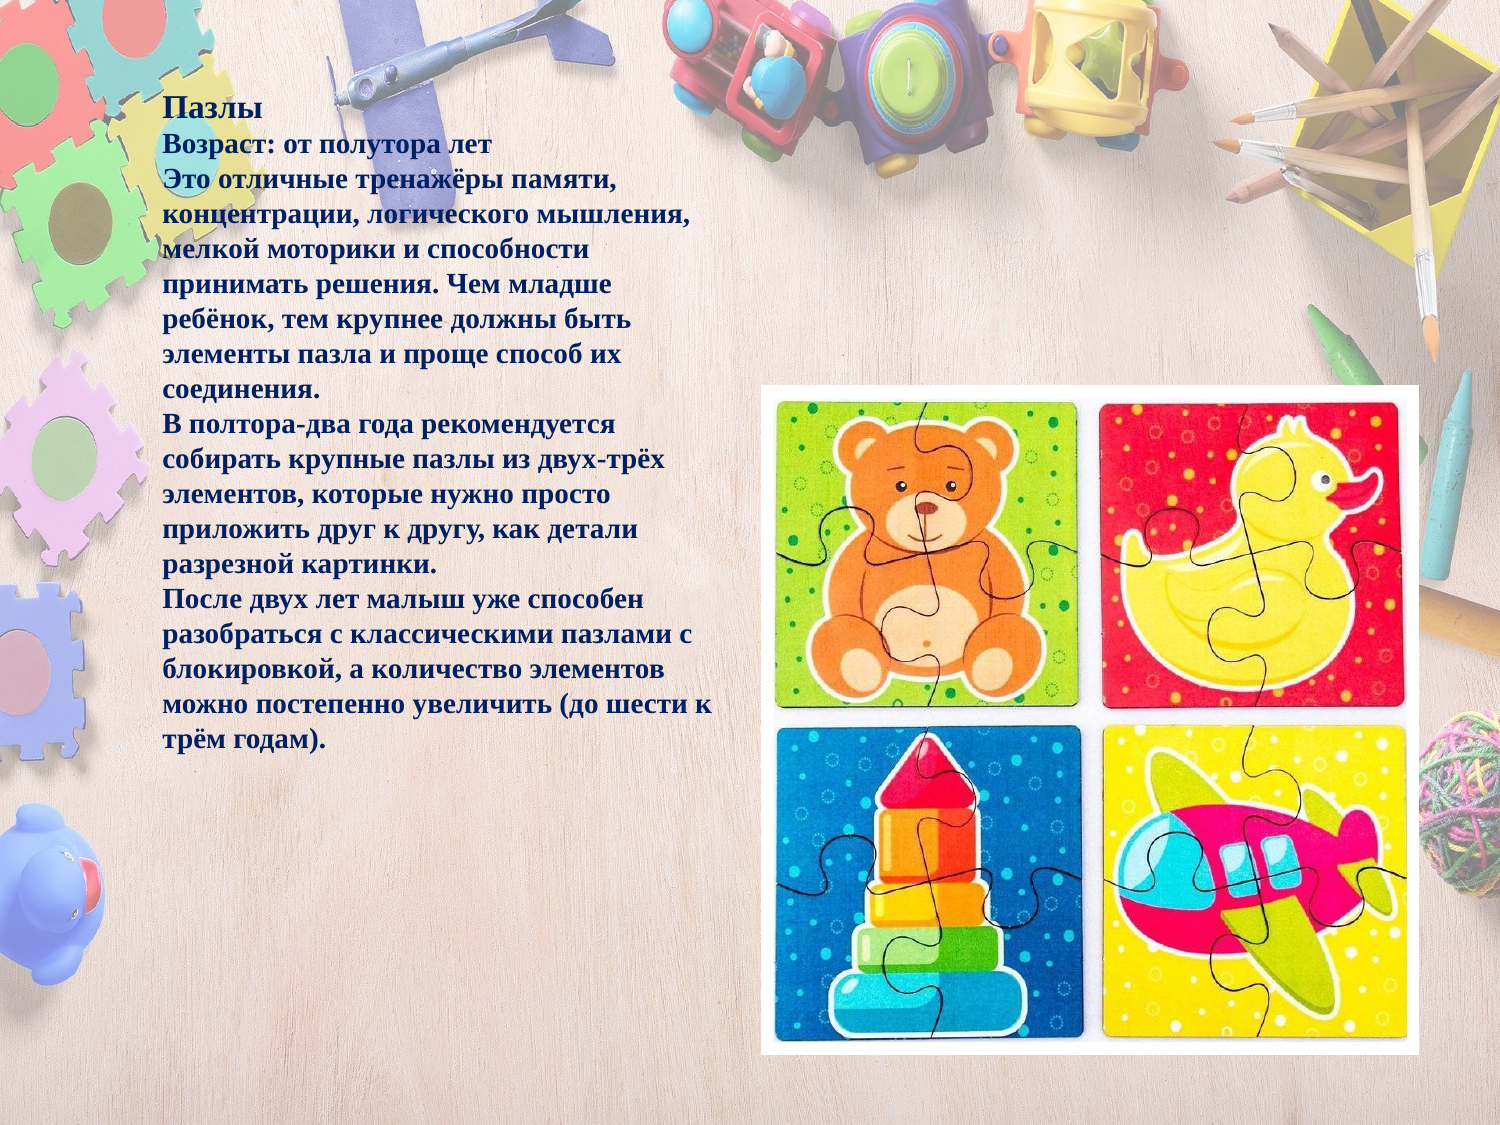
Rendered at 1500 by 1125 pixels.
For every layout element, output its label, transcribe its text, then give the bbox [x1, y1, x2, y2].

picture [761, 385, 1420, 1055]
text_box Пазлы Возраст: от полутора лет Это отличные тренажёры памяти, концентрации, логического мышления, мелкой моторики и способности принимать решения. Чем младше ребёнок, тем крупнее должны быть элементы пазла и проще способ их соединения. В полтора-два года рекомендуется собирать крупные пазлы из двух-трёх элементов, которые нужно просто приложить друг к другу, как детали разрезной картинки. После двух лет малыш уже способен разобраться с классическими пазлами с блокировкой, а количество элементов можно постепенно увеличить (до шести к трём годам). [147, 77, 739, 842]
